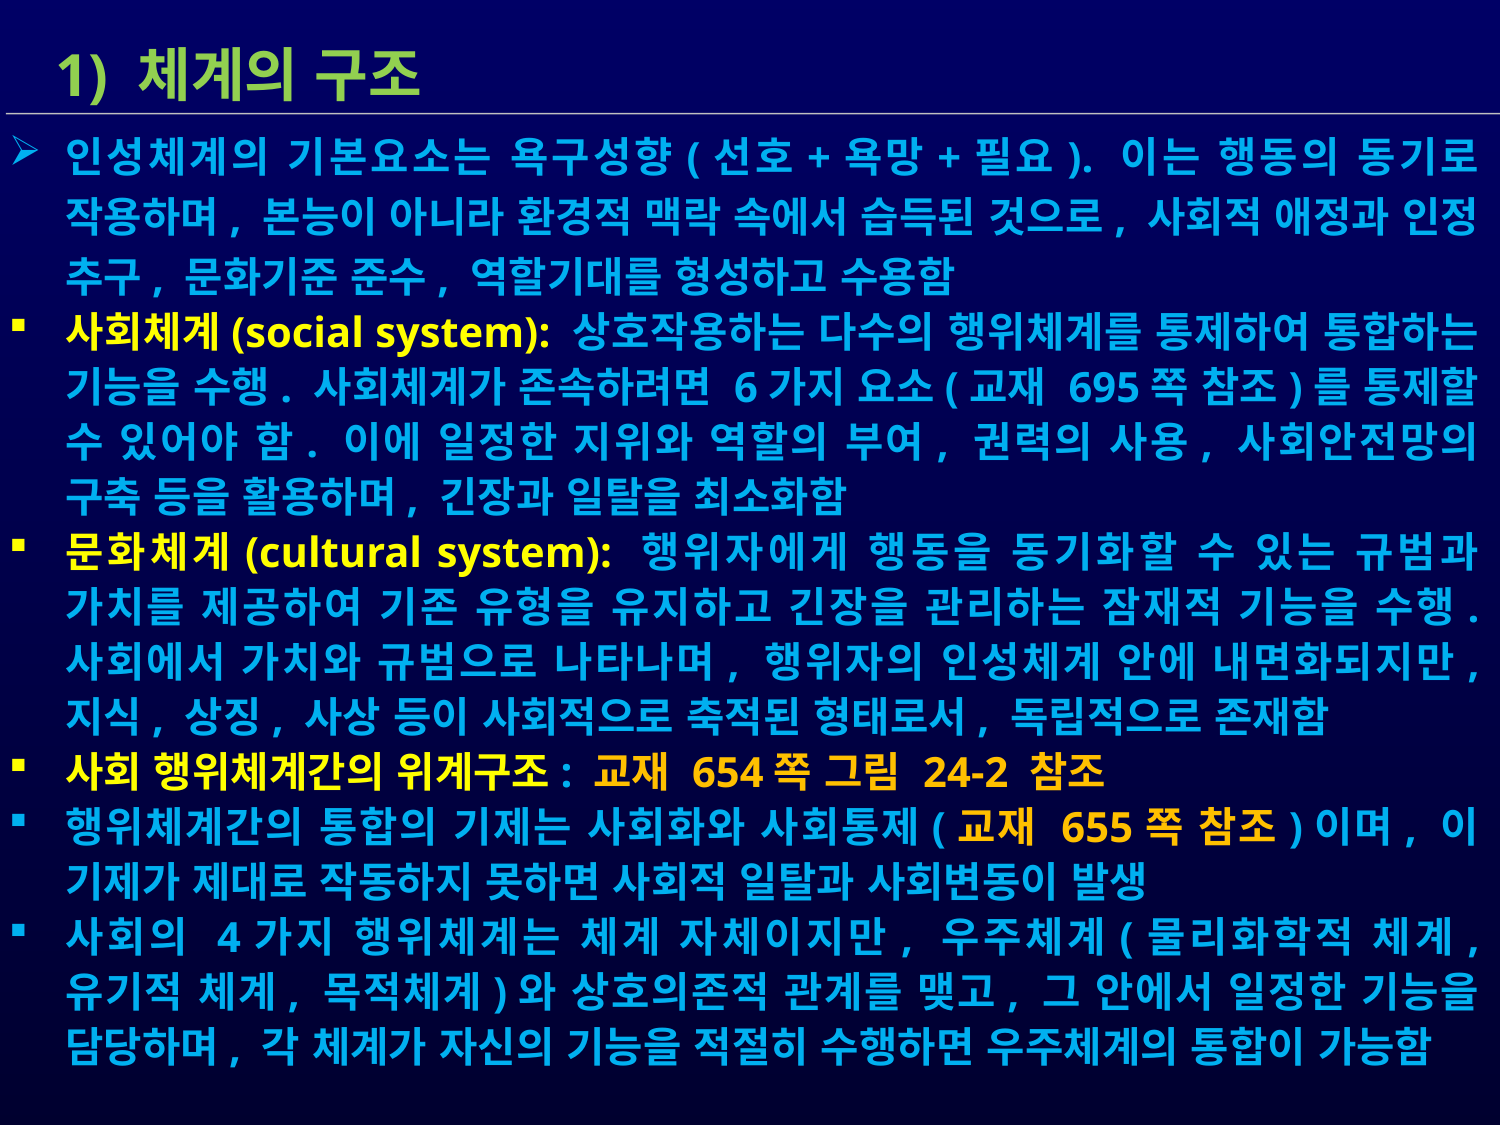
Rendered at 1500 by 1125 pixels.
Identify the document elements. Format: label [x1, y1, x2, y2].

text_box [0, 30, 1500, 1082]
